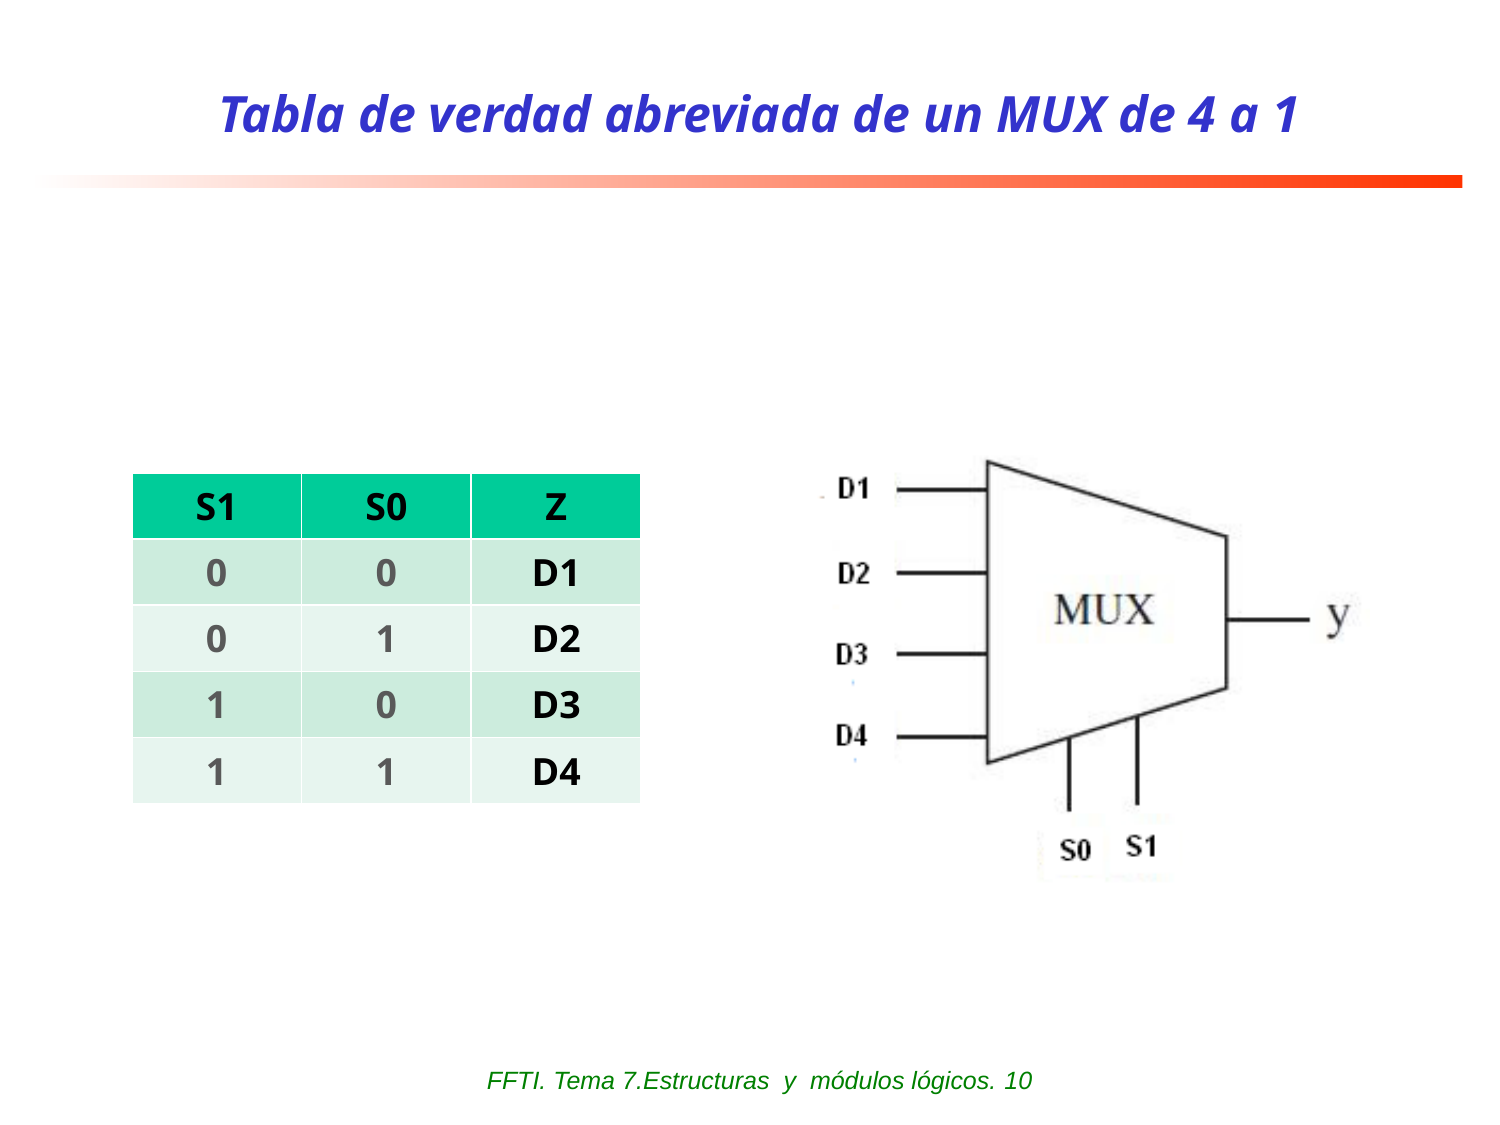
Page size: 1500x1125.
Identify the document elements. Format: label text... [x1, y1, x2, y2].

table_cell 0 [302, 672, 470, 737]
table_cell D4 [472, 738, 640, 803]
table_header S0 [302, 474, 470, 538]
table_header S1 [133, 474, 301, 538]
table_cell 1 [302, 738, 470, 803]
table_cell D2 [472, 606, 640, 671]
title Tabla de verdad abreviada de un MUX de 4 a 1 [68, 49, 1451, 176]
table_header Z [472, 474, 640, 538]
table_cell 1 [133, 672, 301, 737]
table_cell 0 [302, 540, 470, 604]
table_cell 1 [133, 738, 301, 803]
table_cell D1 [472, 540, 640, 604]
picture [810, 418, 1370, 909]
table_cell 1 [302, 606, 470, 671]
table_cell D3 [472, 672, 640, 737]
table_cell 0 [133, 540, 301, 604]
footer FFTI. Tema 7.Estructuras y módulos lógicos. 10 [68, 1056, 1451, 1103]
table_cell 0 [133, 606, 301, 671]
